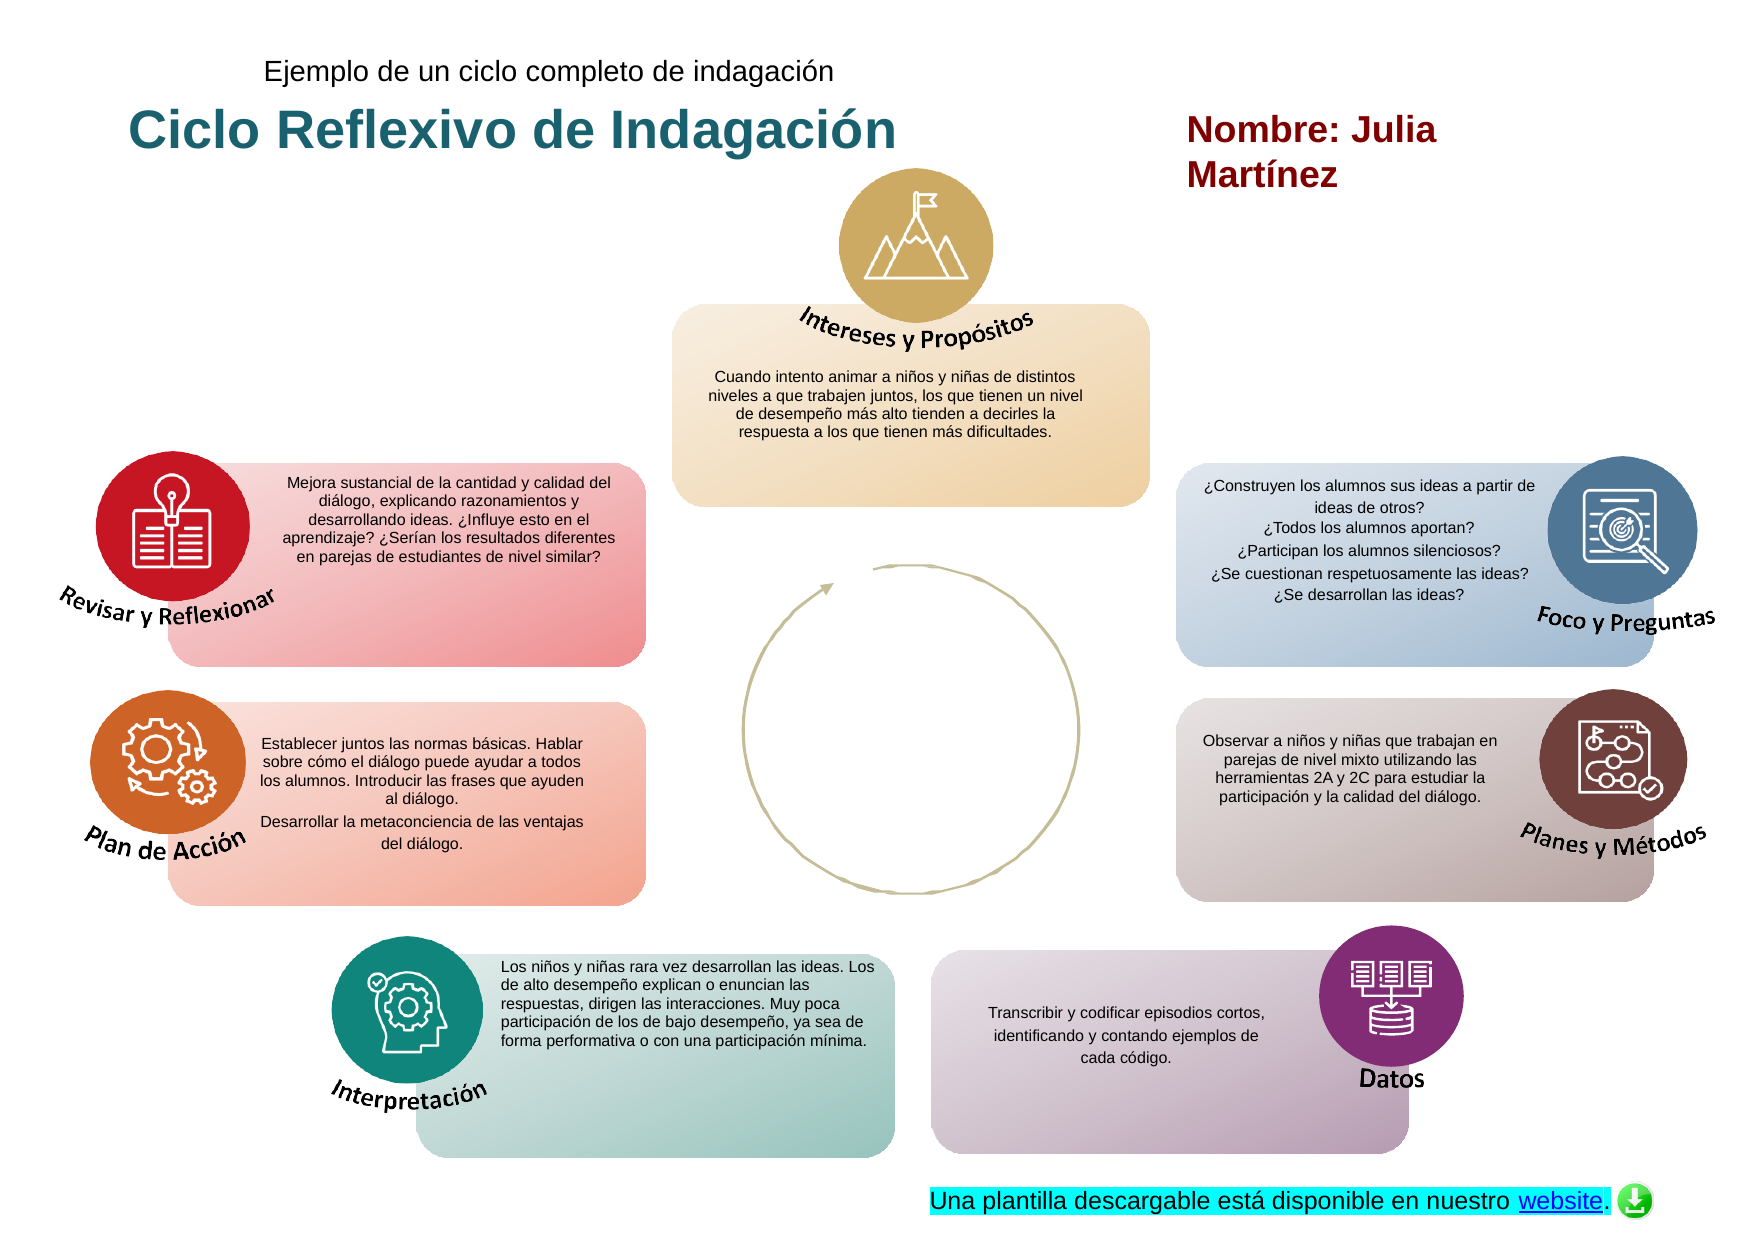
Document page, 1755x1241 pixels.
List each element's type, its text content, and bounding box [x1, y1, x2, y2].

picture [58, 451, 646, 667]
picture [931, 950, 1409, 1154]
title Ciclo Reflexivo de Indagación [127, 92, 979, 302]
text_box Ejemplo de un ciclo completo de indagación [262, 50, 844, 87]
picture [672, 167, 1150, 508]
text_box Una plantilla descargable está disponible en nuestro website. [914, 1177, 1654, 1223]
text_box Nombre: Julia Martínez [1185, 103, 1598, 196]
text_box [741, 564, 1081, 895]
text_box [1318, 925, 1465, 1088]
text_box [1615, 1181, 1654, 1220]
picture [1176, 456, 1715, 667]
picture [331, 936, 895, 1158]
picture [84, 690, 646, 906]
picture [1176, 688, 1707, 902]
